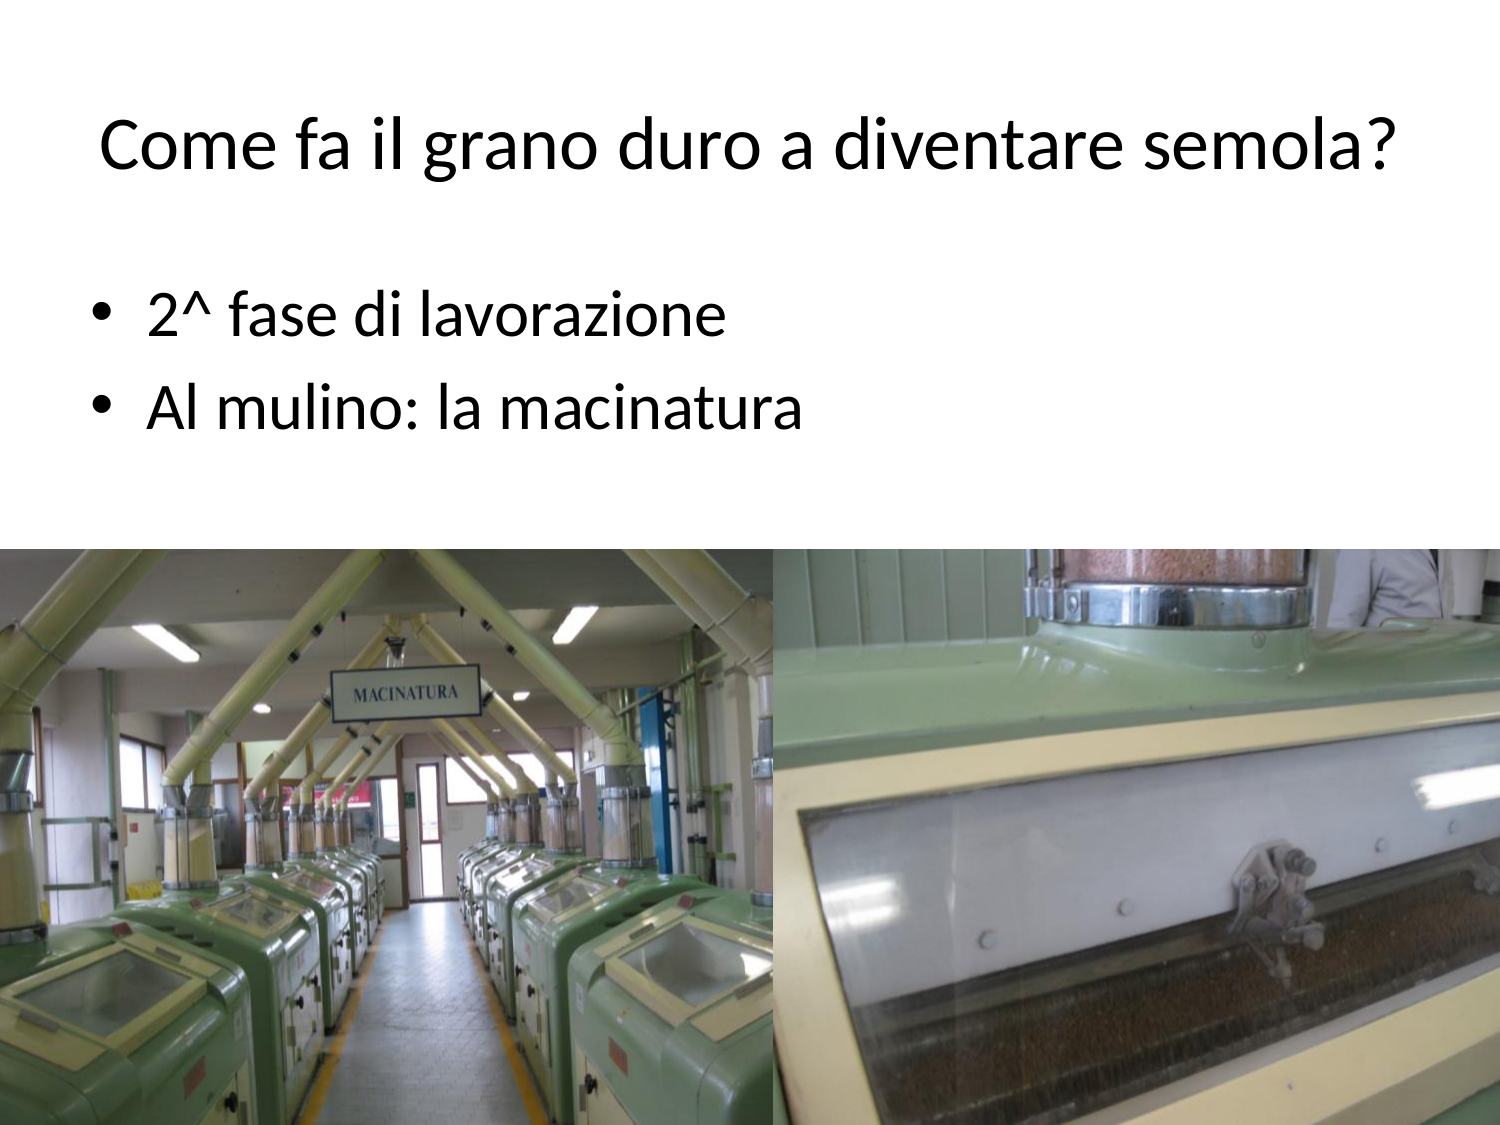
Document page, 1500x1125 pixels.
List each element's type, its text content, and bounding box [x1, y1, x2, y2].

list 2^ fase di lavorazione Al mulino: la macinatura [75, 262, 1425, 548]
picture [0, 549, 1500, 1125]
title Come fa il grano duro a diventare semola? [75, 45, 1425, 233]
